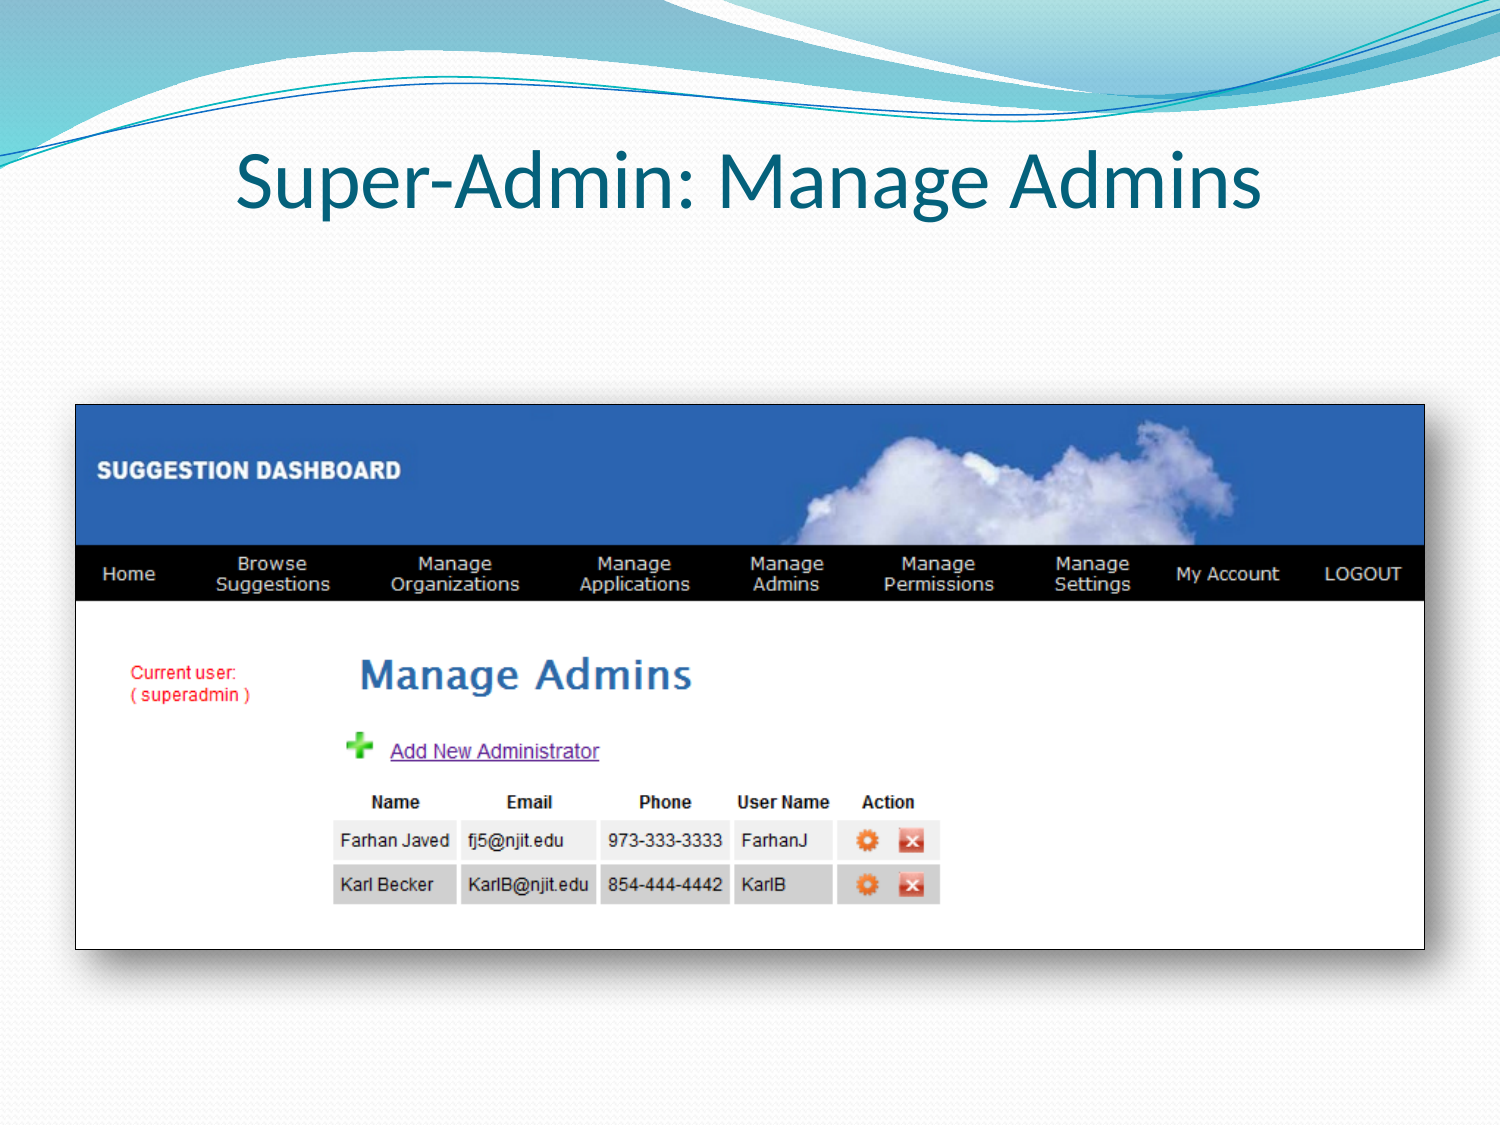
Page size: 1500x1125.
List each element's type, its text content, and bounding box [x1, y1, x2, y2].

title Super-Admin: Manage Admins [75, 50, 1425, 225]
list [74, 404, 1426, 951]
